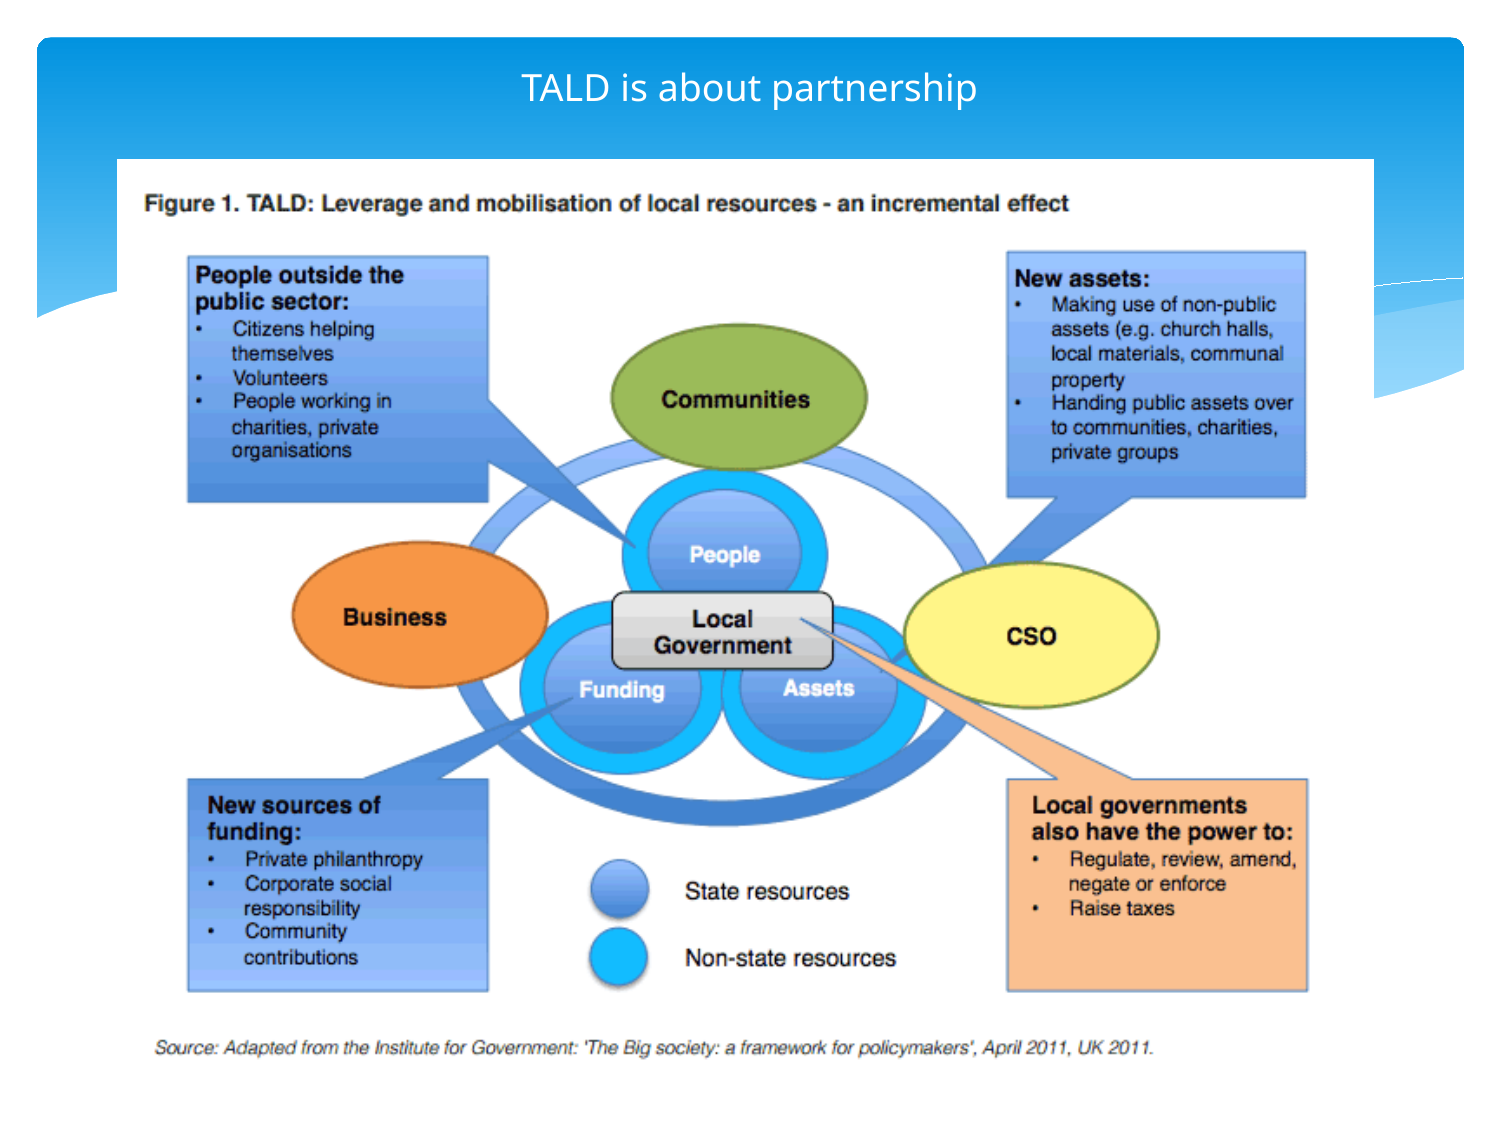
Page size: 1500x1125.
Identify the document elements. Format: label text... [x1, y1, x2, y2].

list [117, 158, 1374, 1093]
title TALD is about partnership [75, 55, 1425, 117]
